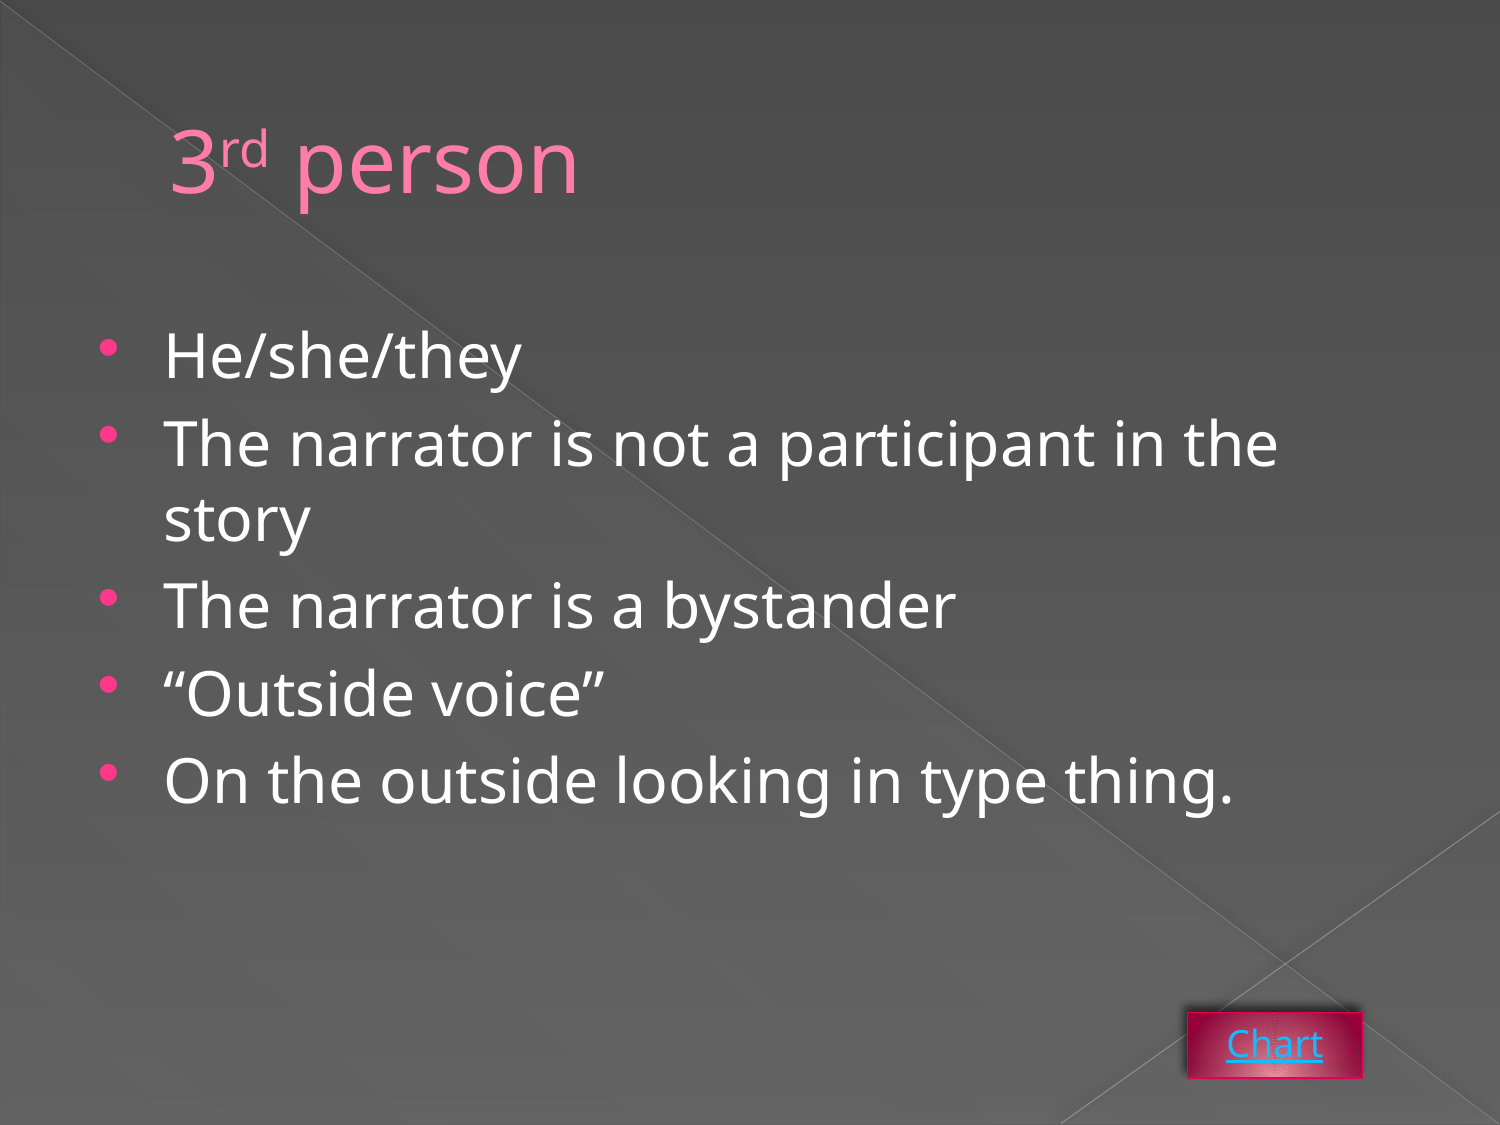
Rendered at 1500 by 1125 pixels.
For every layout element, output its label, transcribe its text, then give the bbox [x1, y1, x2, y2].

text_box Chart [1187, 1012, 1363, 1079]
list He/she/they The narrator is not a participant in the story The narrator is a bystander “Outside voice” On the outside looking in type thing. [75, 308, 1425, 1059]
title 3rd person [75, 43, 1425, 274]
